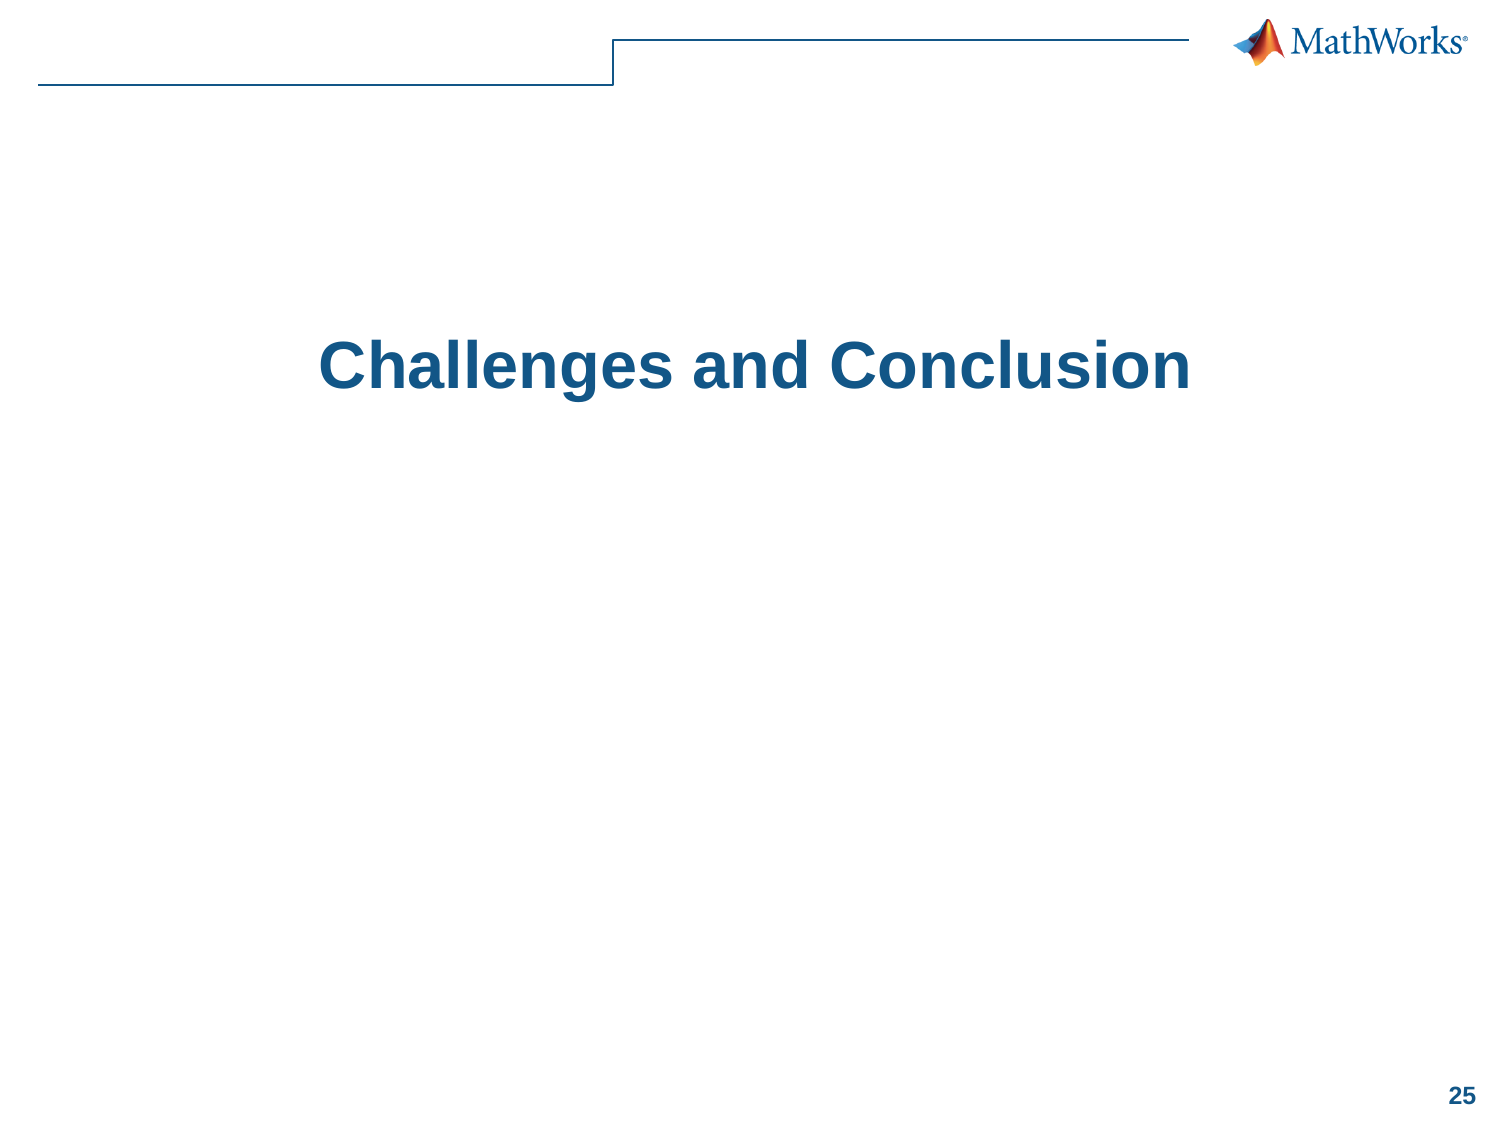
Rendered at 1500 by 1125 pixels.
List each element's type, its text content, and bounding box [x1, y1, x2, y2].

picture [1226, 7, 1483, 78]
title Challenges and Conclusion [118, 314, 1394, 538]
